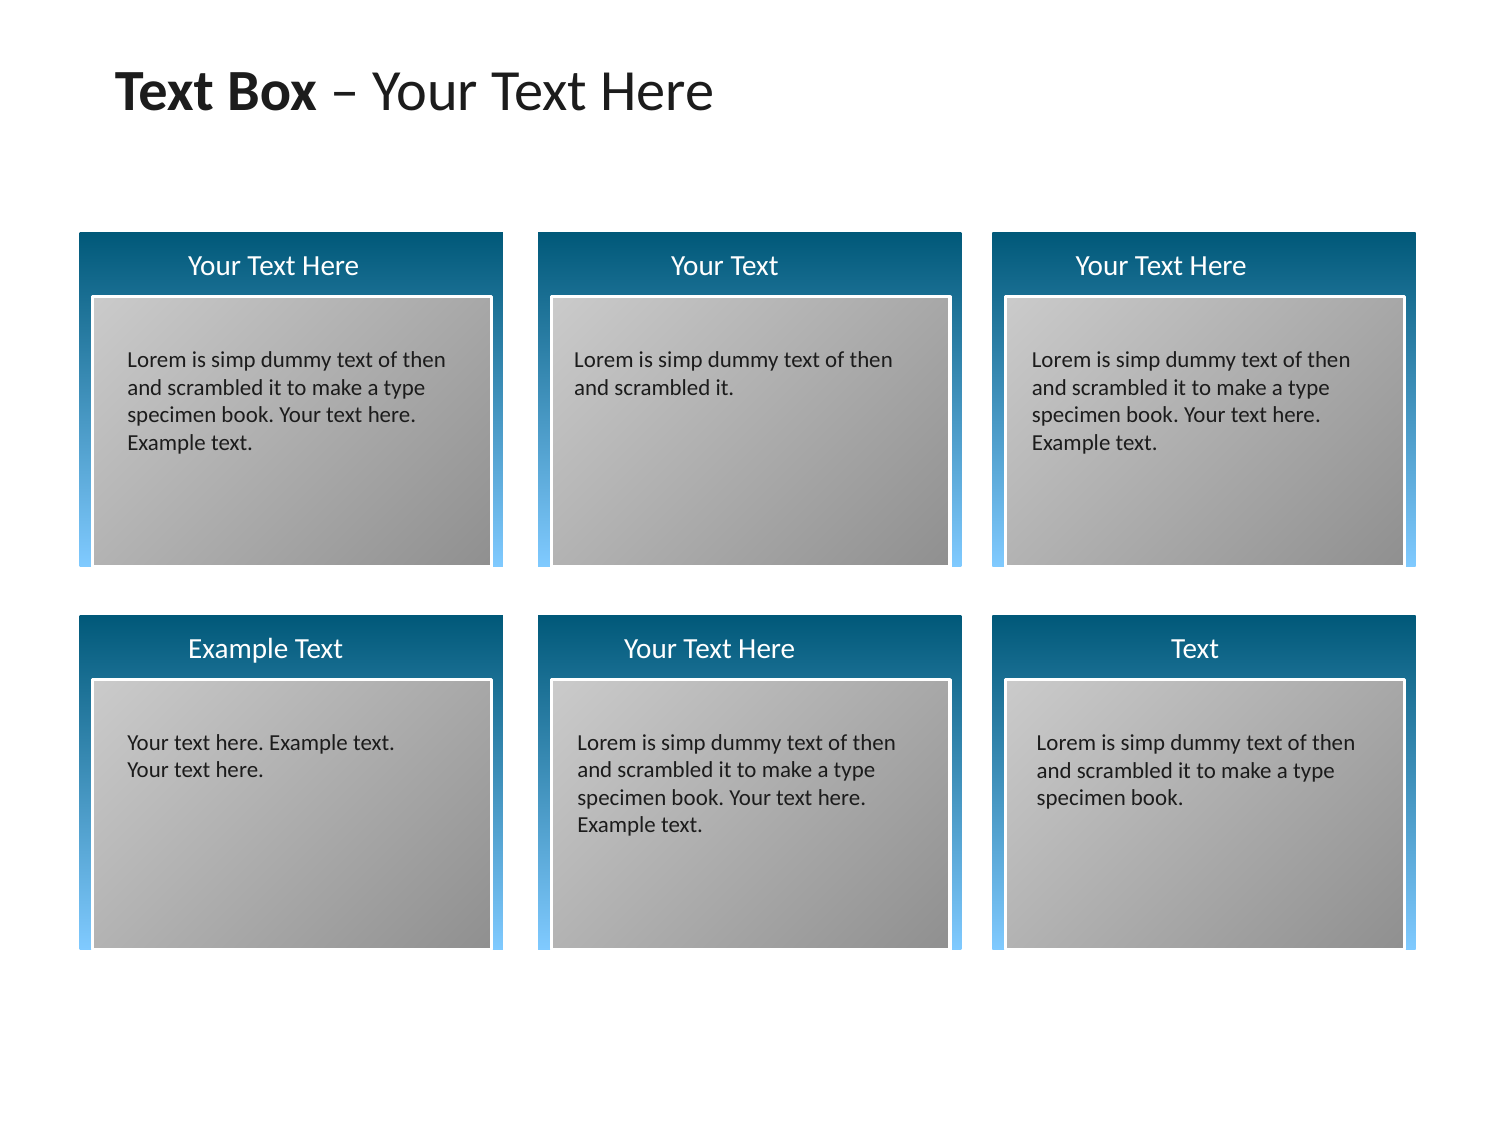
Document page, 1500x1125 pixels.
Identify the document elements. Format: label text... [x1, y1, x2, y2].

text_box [79, 232, 504, 568]
text_box Text Box – Your Text Here [99, 37, 813, 138]
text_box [537, 232, 962, 568]
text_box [537, 615, 962, 951]
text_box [79, 615, 504, 951]
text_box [992, 232, 1416, 568]
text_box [992, 615, 1416, 951]
